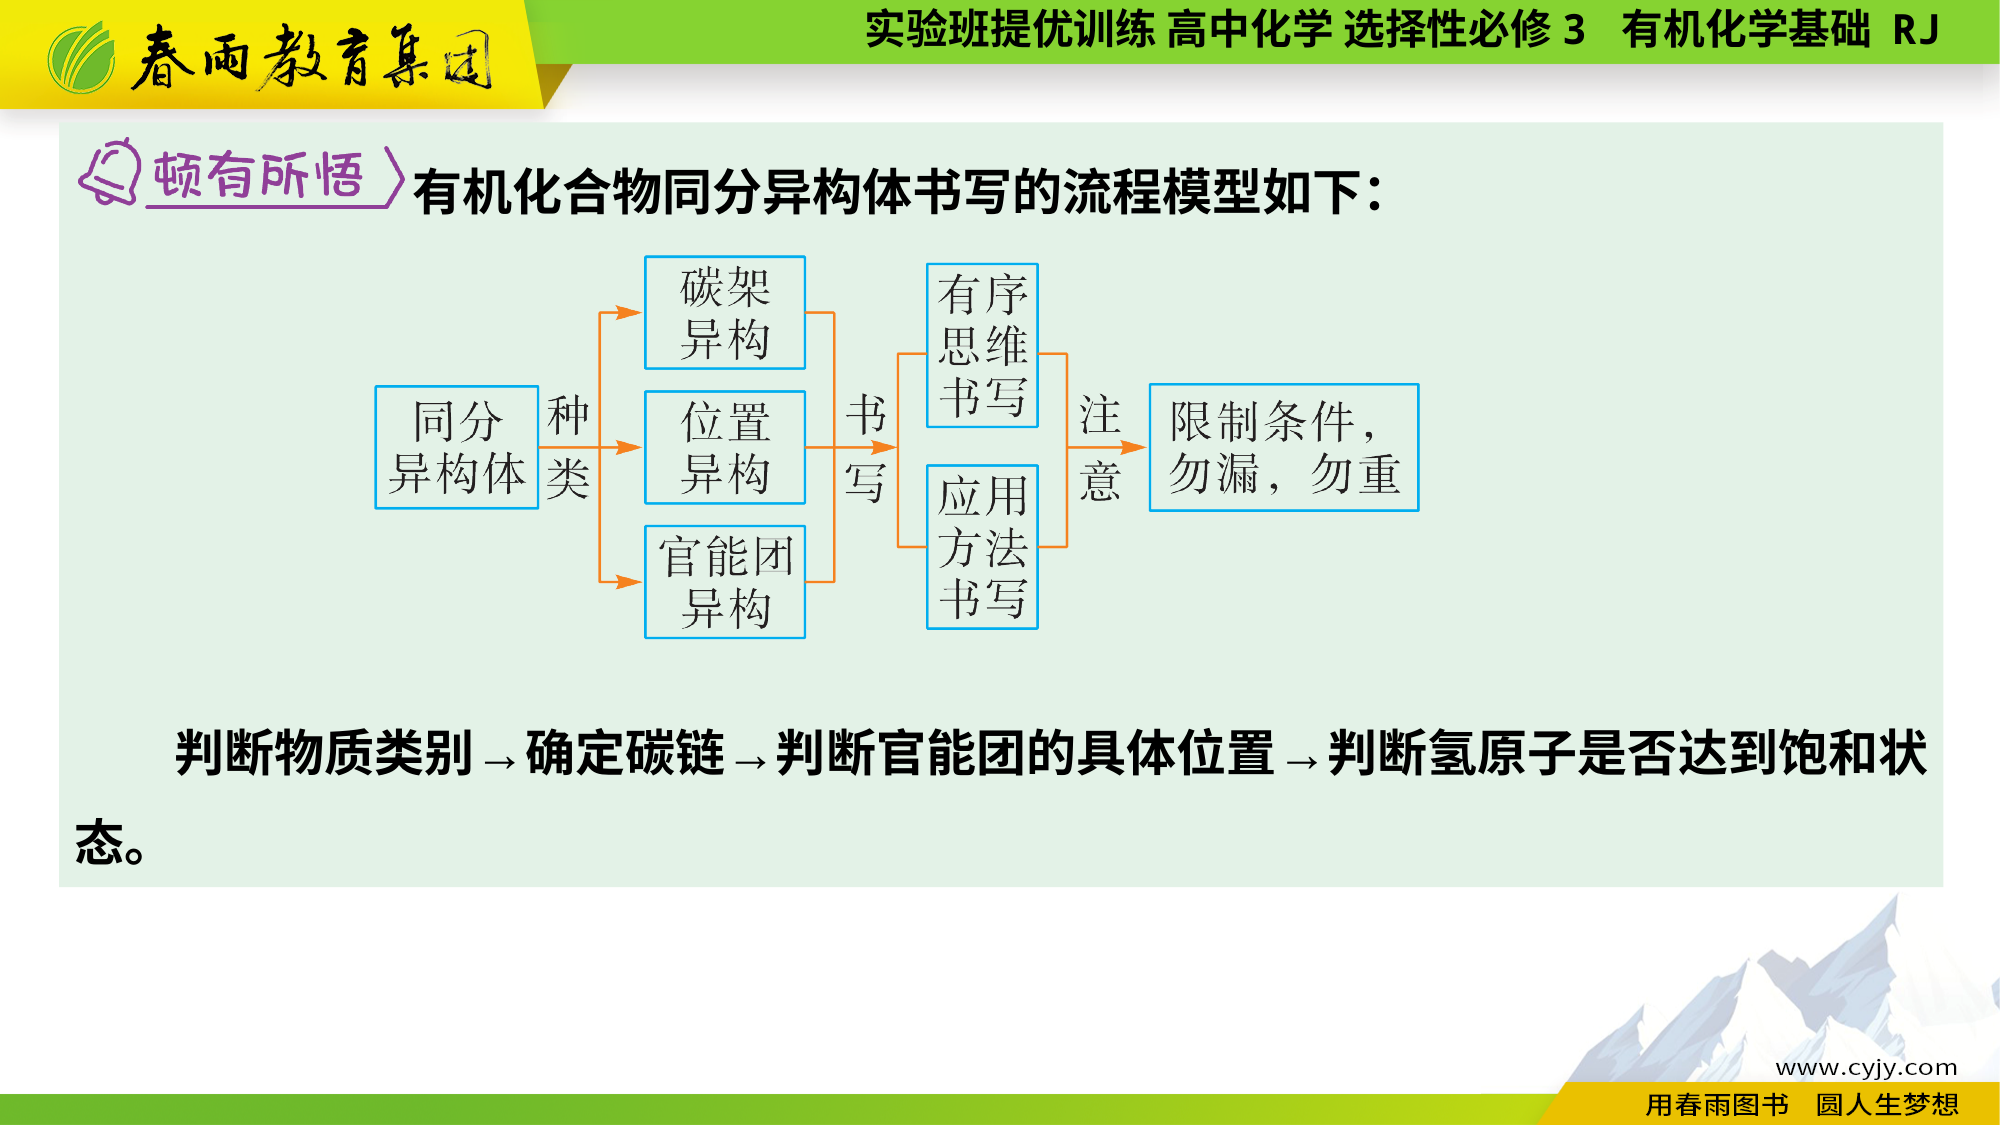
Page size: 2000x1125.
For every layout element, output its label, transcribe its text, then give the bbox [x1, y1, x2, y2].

list 有机化合物同分异构体书写的流程模型如下： 判断物质类别→确定碳链→判断官能团的具体位置→判断氢原子是否达到饱和状态。 [59, 122, 1944, 888]
picture [0, 0, 2000, 1125]
